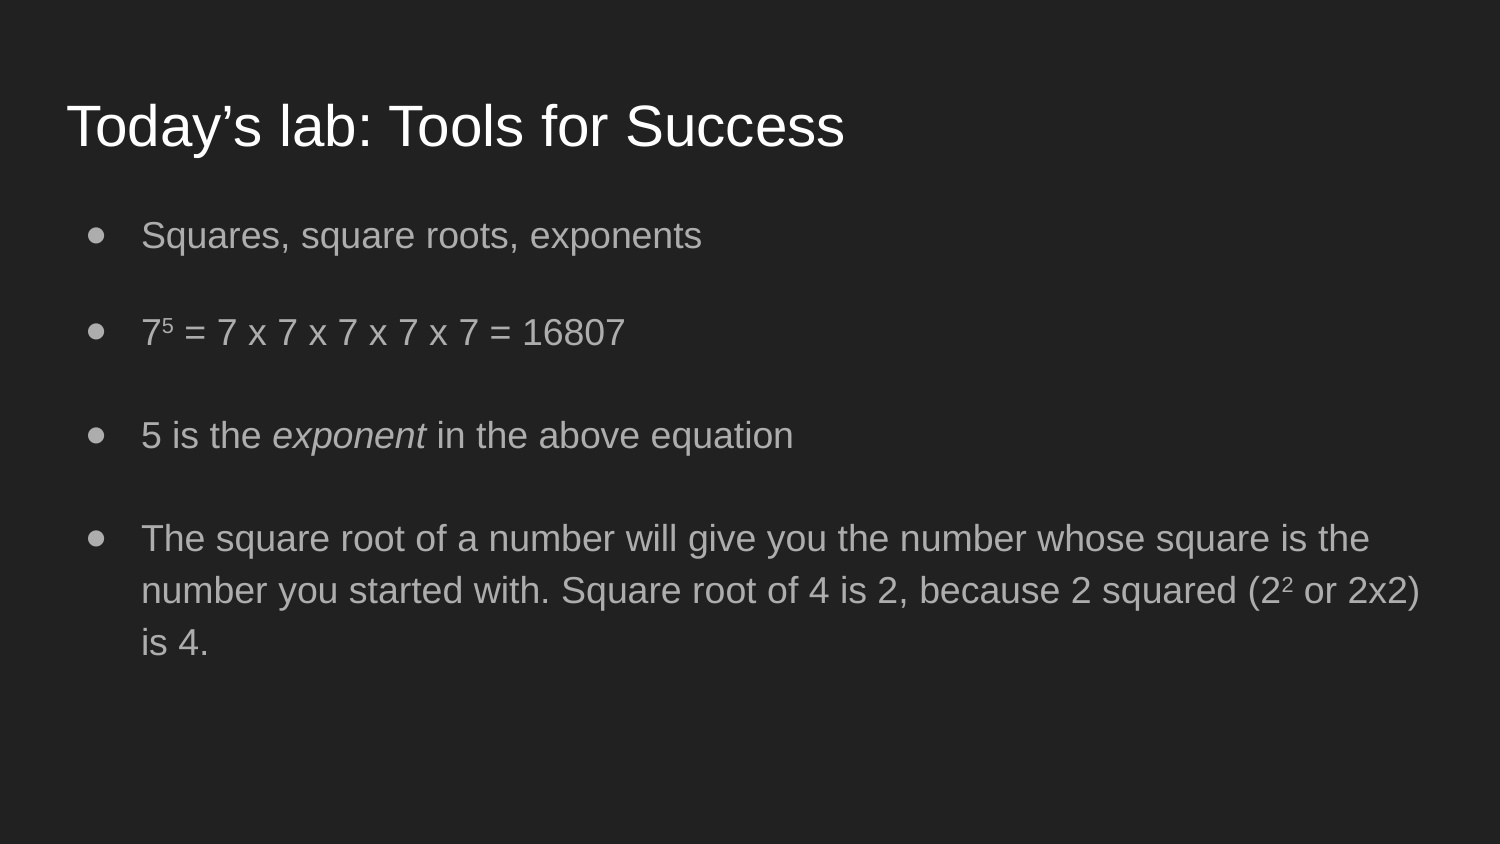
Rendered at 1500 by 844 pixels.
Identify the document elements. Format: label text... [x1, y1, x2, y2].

list Squares, square roots, exponents 75 = 7 x 7 x 7 x 7 x 7 = 16807 5 is the exponent in the above equation The square root of a number will give you the number whose square is the number you started with. Square root of 4 is 2, because 2 squared (22 or 2x2) is 4. [51, 189, 1449, 750]
title Today’s lab: Tools for Success [51, 72, 1449, 167]
